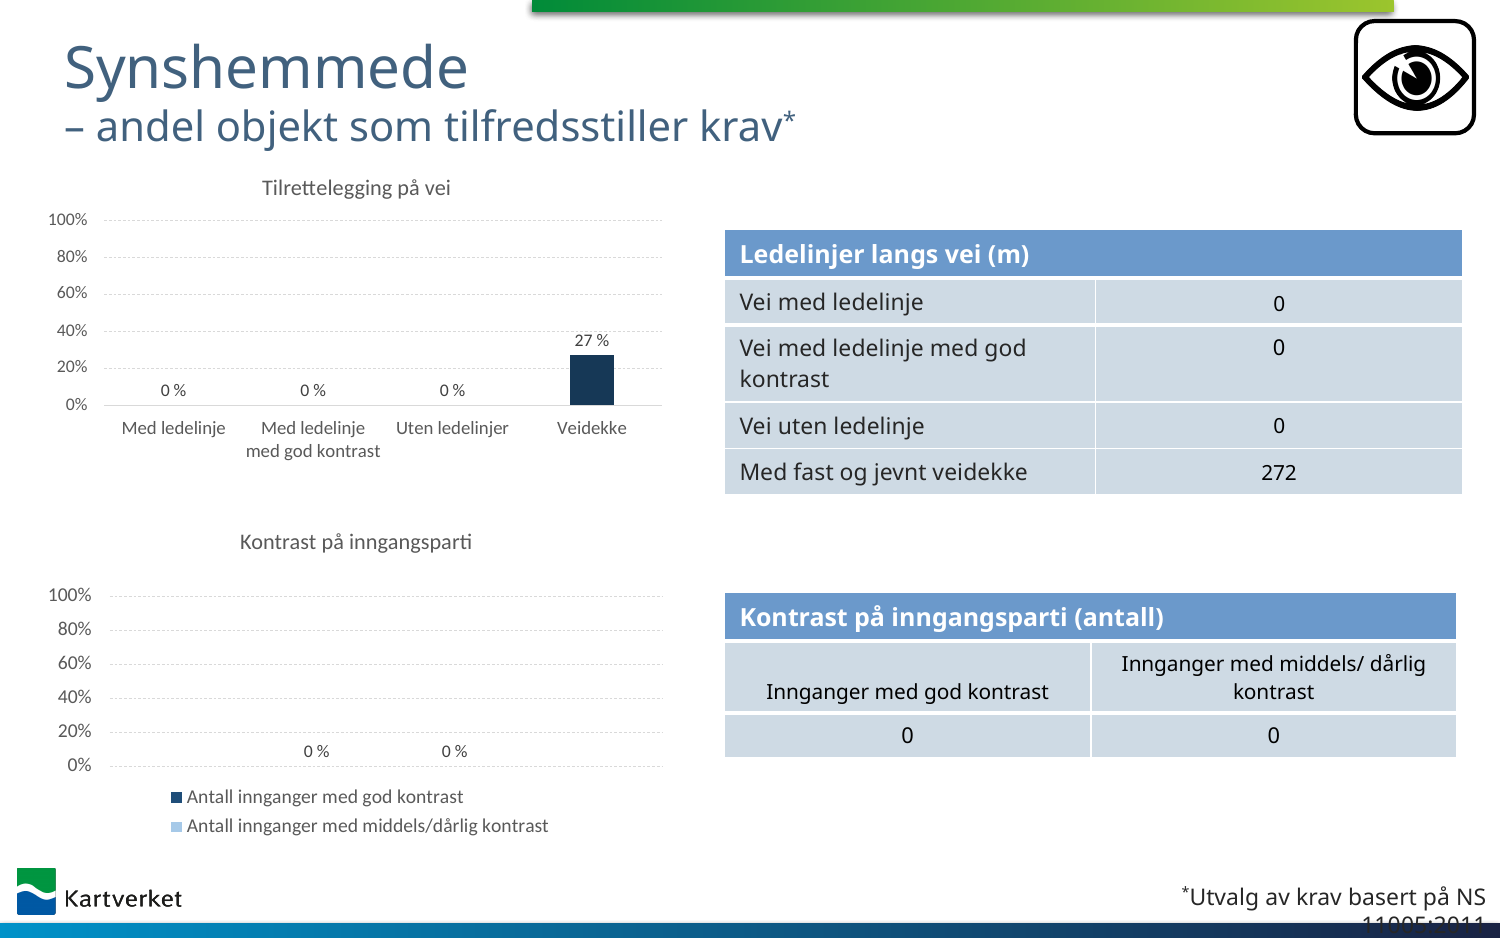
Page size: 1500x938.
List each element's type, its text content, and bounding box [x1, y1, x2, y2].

table_cell Innganger med god kontrast [725, 643, 1090, 711]
table_cell 272 [1096, 449, 1462, 494]
text_box *Utvalg av krav basert på NS 11005:2011 [1068, 873, 1500, 938]
table_cell Vei med ledelinje med god kontrast [725, 327, 1095, 401]
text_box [1355, 20, 1475, 134]
table_cell Vei uten ledelinje [725, 403, 1095, 448]
picture [41, 520, 673, 846]
table_cell 0 [1096, 403, 1462, 448]
table_cell Med fast og jevnt veidekke [725, 449, 1095, 494]
table_cell 0 [725, 715, 1090, 757]
table_header Ledelinjer langs vei (m) [725, 230, 1462, 276]
table_cell Vei med ledelinje [725, 280, 1095, 323]
picture [41, 166, 673, 492]
table_cell Innganger med middels/ dårlig kontrast [1092, 643, 1456, 711]
table_cell 0 [1096, 327, 1462, 401]
table_cell 0 [1096, 280, 1462, 323]
table_cell 0 [1092, 715, 1456, 757]
text_box Synshemmede – andel objekt som tilfredsstiller krav* [49, 24, 1431, 158]
table_header Kontrast på inngangsparti (antall) [725, 593, 1456, 639]
